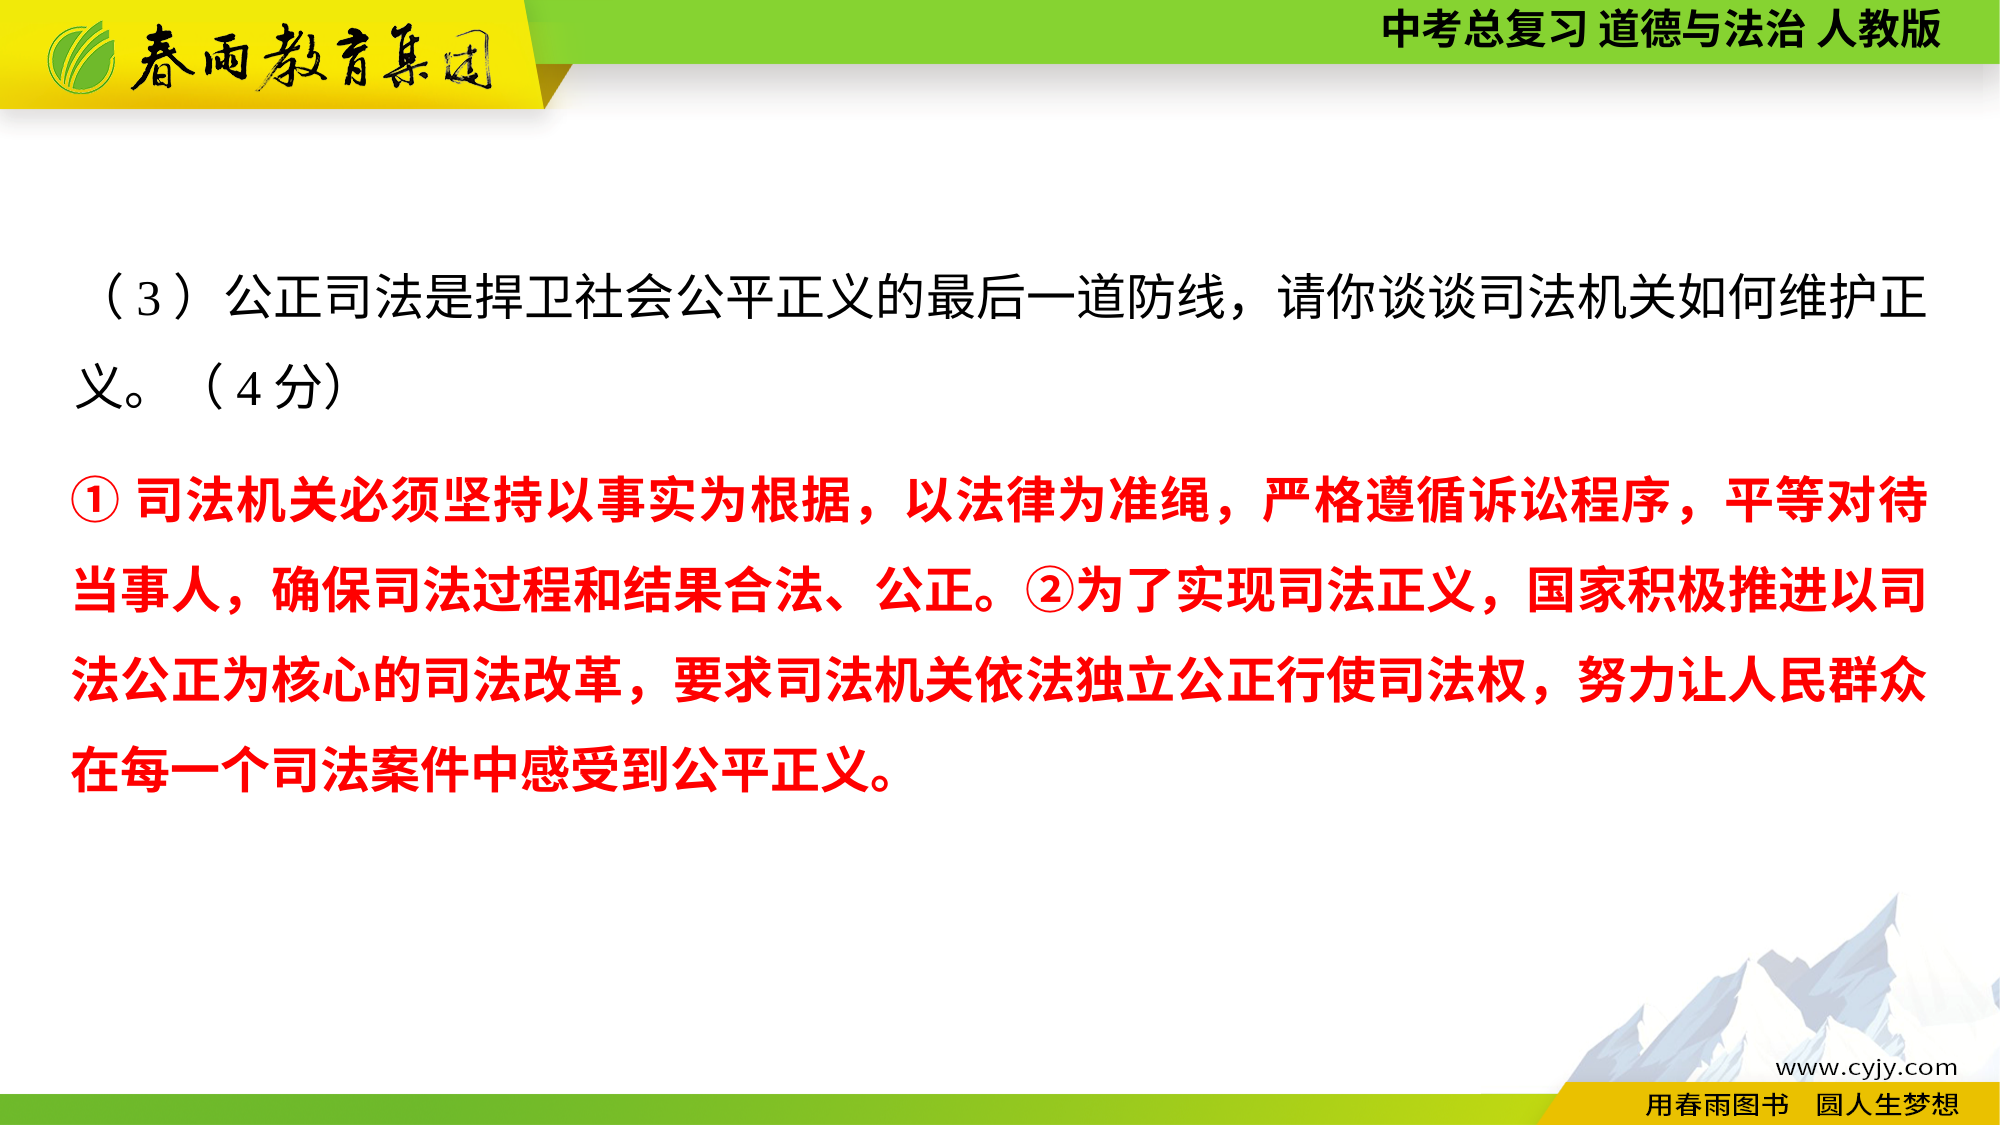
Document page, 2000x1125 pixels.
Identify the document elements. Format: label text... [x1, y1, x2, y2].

list （3）公正司法是捍卫社会公平正义的最后一道防线，请你谈谈司法机关如何维护正义。（4分） [59, 227, 1944, 414]
picture [0, 0, 2000, 1125]
text_box ①司法机关必须坚持以事实为根据，以法律为准绳，严格遵循诉讼程序，平等对待当事人，确保司法过程和结果合法、公正。②为了实现司法正义，国家积极推进以司法公正为核心的司法改革，要求司法机关依法独立公正行使司法权，努力让人民群众在每一个司法案件中感受到公平正义。 [56, 431, 1944, 807]
